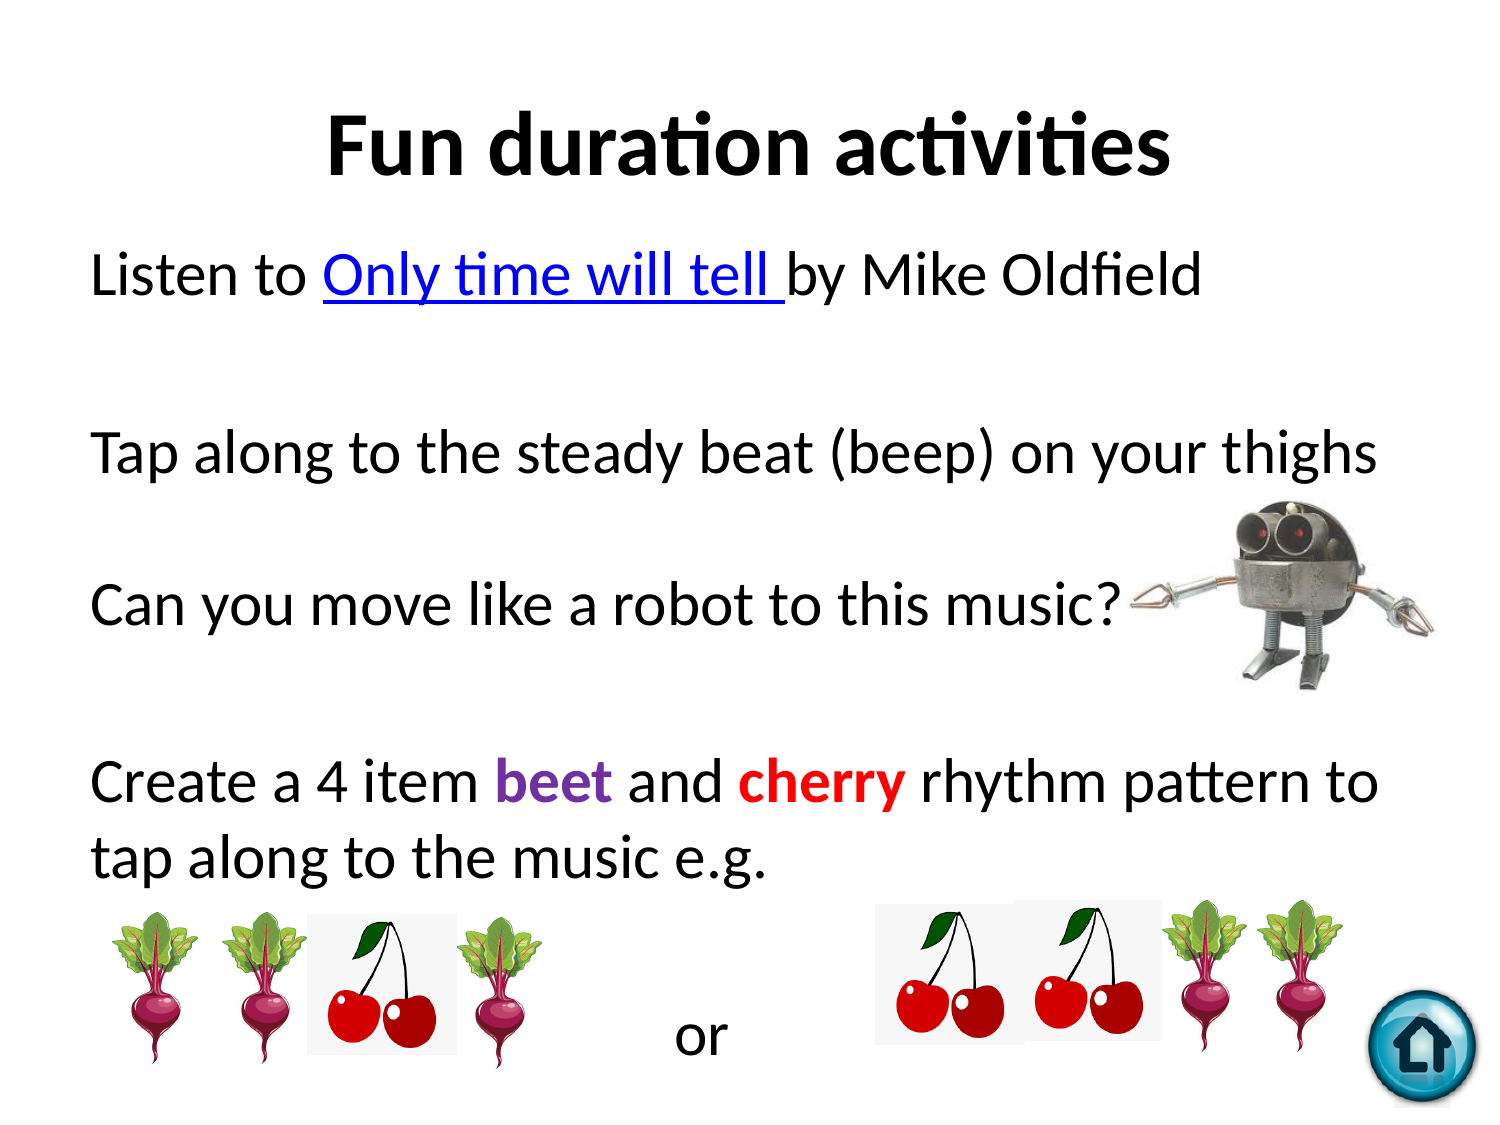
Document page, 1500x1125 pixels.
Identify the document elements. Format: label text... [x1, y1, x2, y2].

picture [1359, 984, 1484, 1108]
title Fun duration activities [75, 45, 1425, 224]
picture [112, 912, 198, 1064]
picture [1257, 899, 1343, 1052]
list Listen to Only time will tell by Mike Oldfield Tap along to the steady beat (beep) on your thighs Can you move like a robot to this music? Create a 4 item beet and cherry rhythm pattern to tap along to the music e.g. or [75, 224, 1425, 1125]
picture [1124, 490, 1439, 703]
picture [221, 912, 542, 1069]
picture [874, 899, 1248, 1052]
